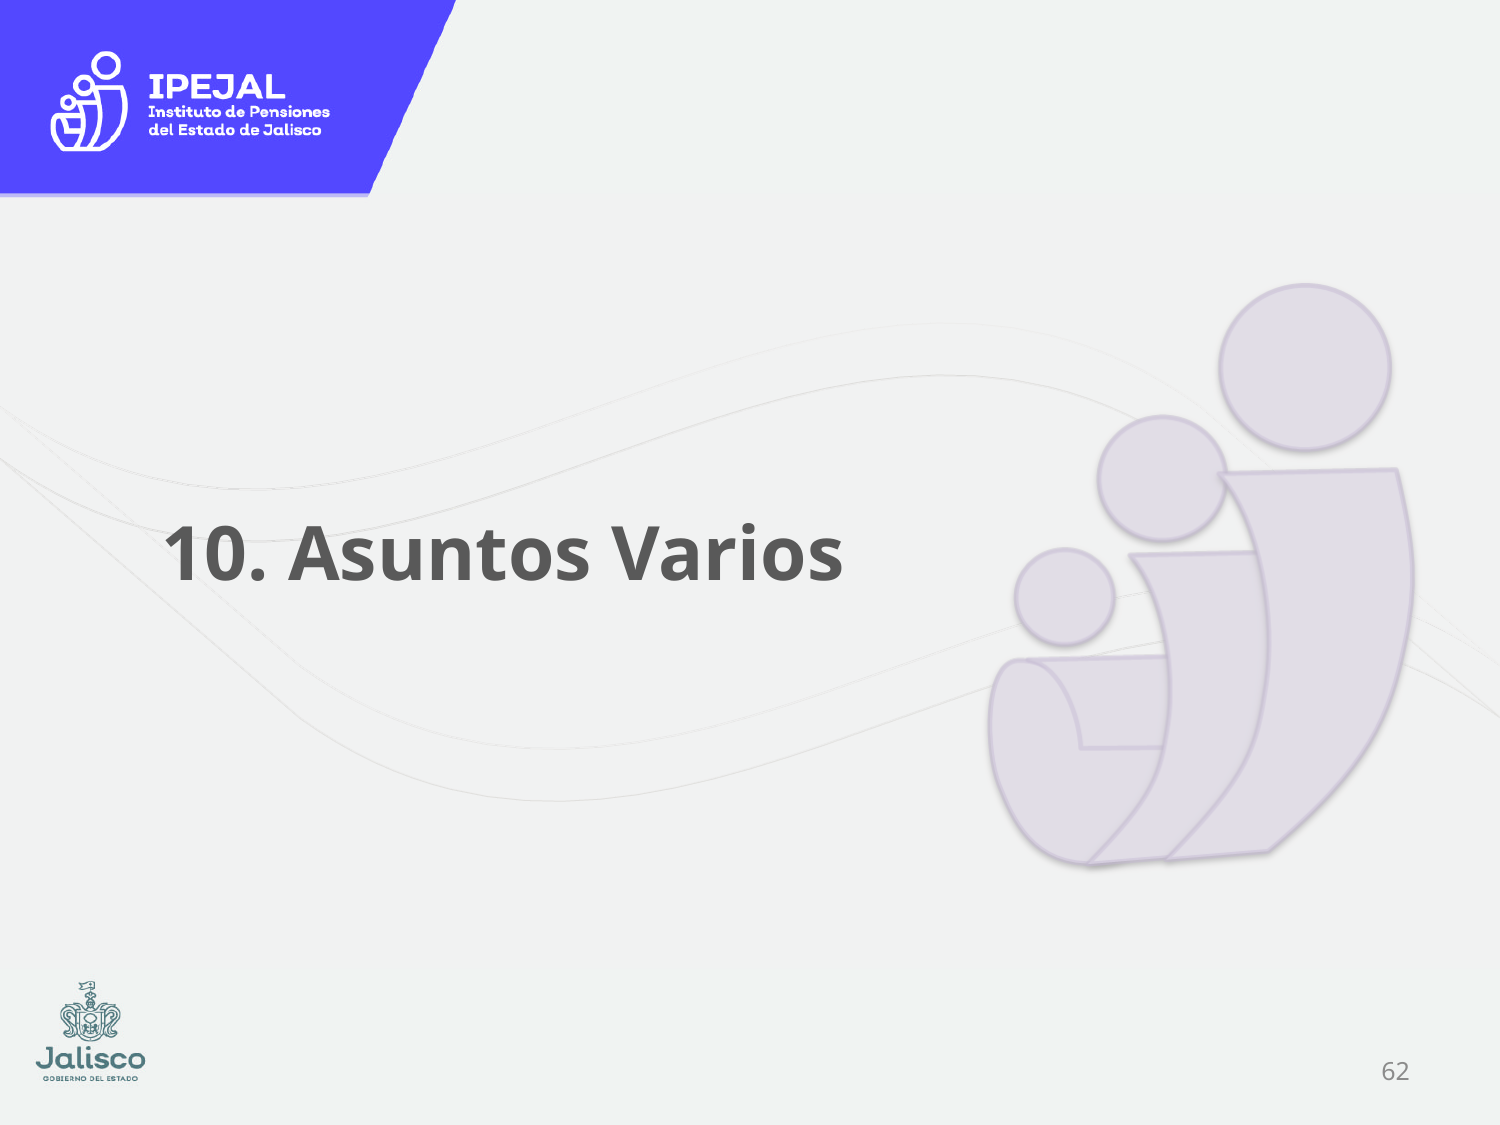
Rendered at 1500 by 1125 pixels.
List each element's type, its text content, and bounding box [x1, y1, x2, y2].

picture [0, 0, 1500, 193]
slide_number 61 [1074, 1042, 1425, 1103]
picture [0, 969, 1500, 1125]
title 10. Asuntos Varios [0, 501, 1007, 690]
